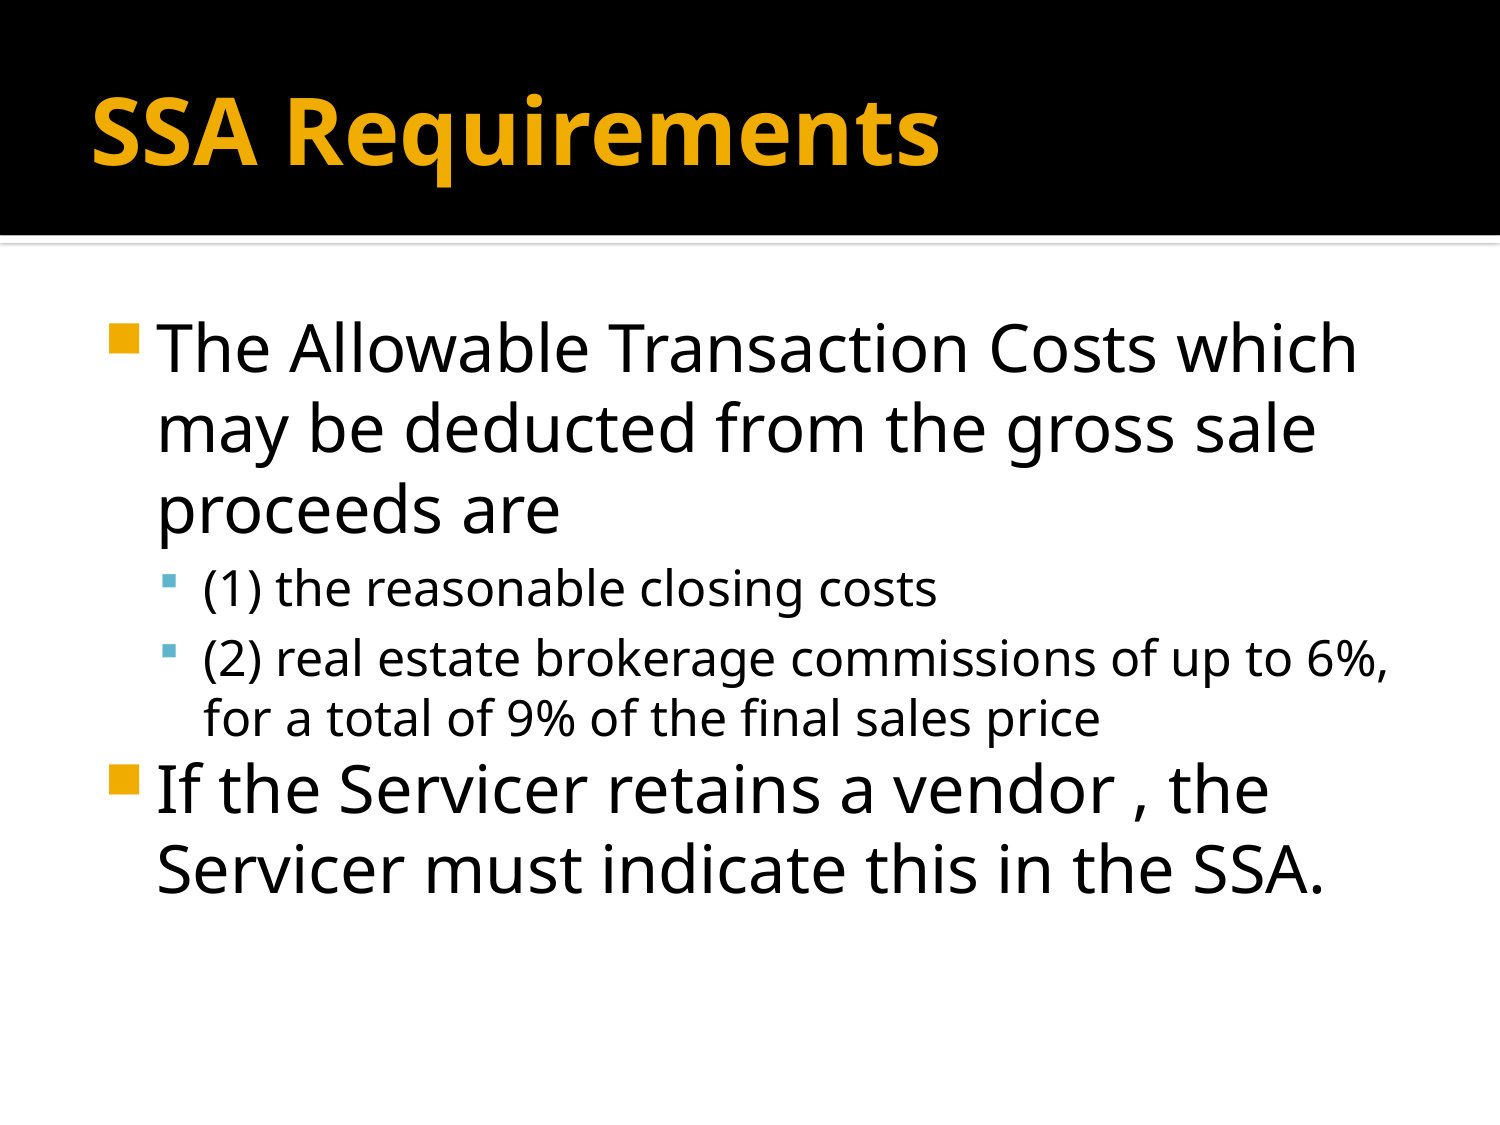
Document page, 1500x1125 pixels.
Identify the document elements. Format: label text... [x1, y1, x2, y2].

title SSA Requirements [75, 25, 1425, 231]
list The Allowable Transaction Costs which may be deducted from the gross sale proceeds are (1) the reasonable closing costs (2) real estate brokerage commissions of up to 6%, for a total of 9% of the final sales price If the Servicer retains a vendor , the Servicer must indicate this in the SSA. [75, 291, 1425, 1050]
